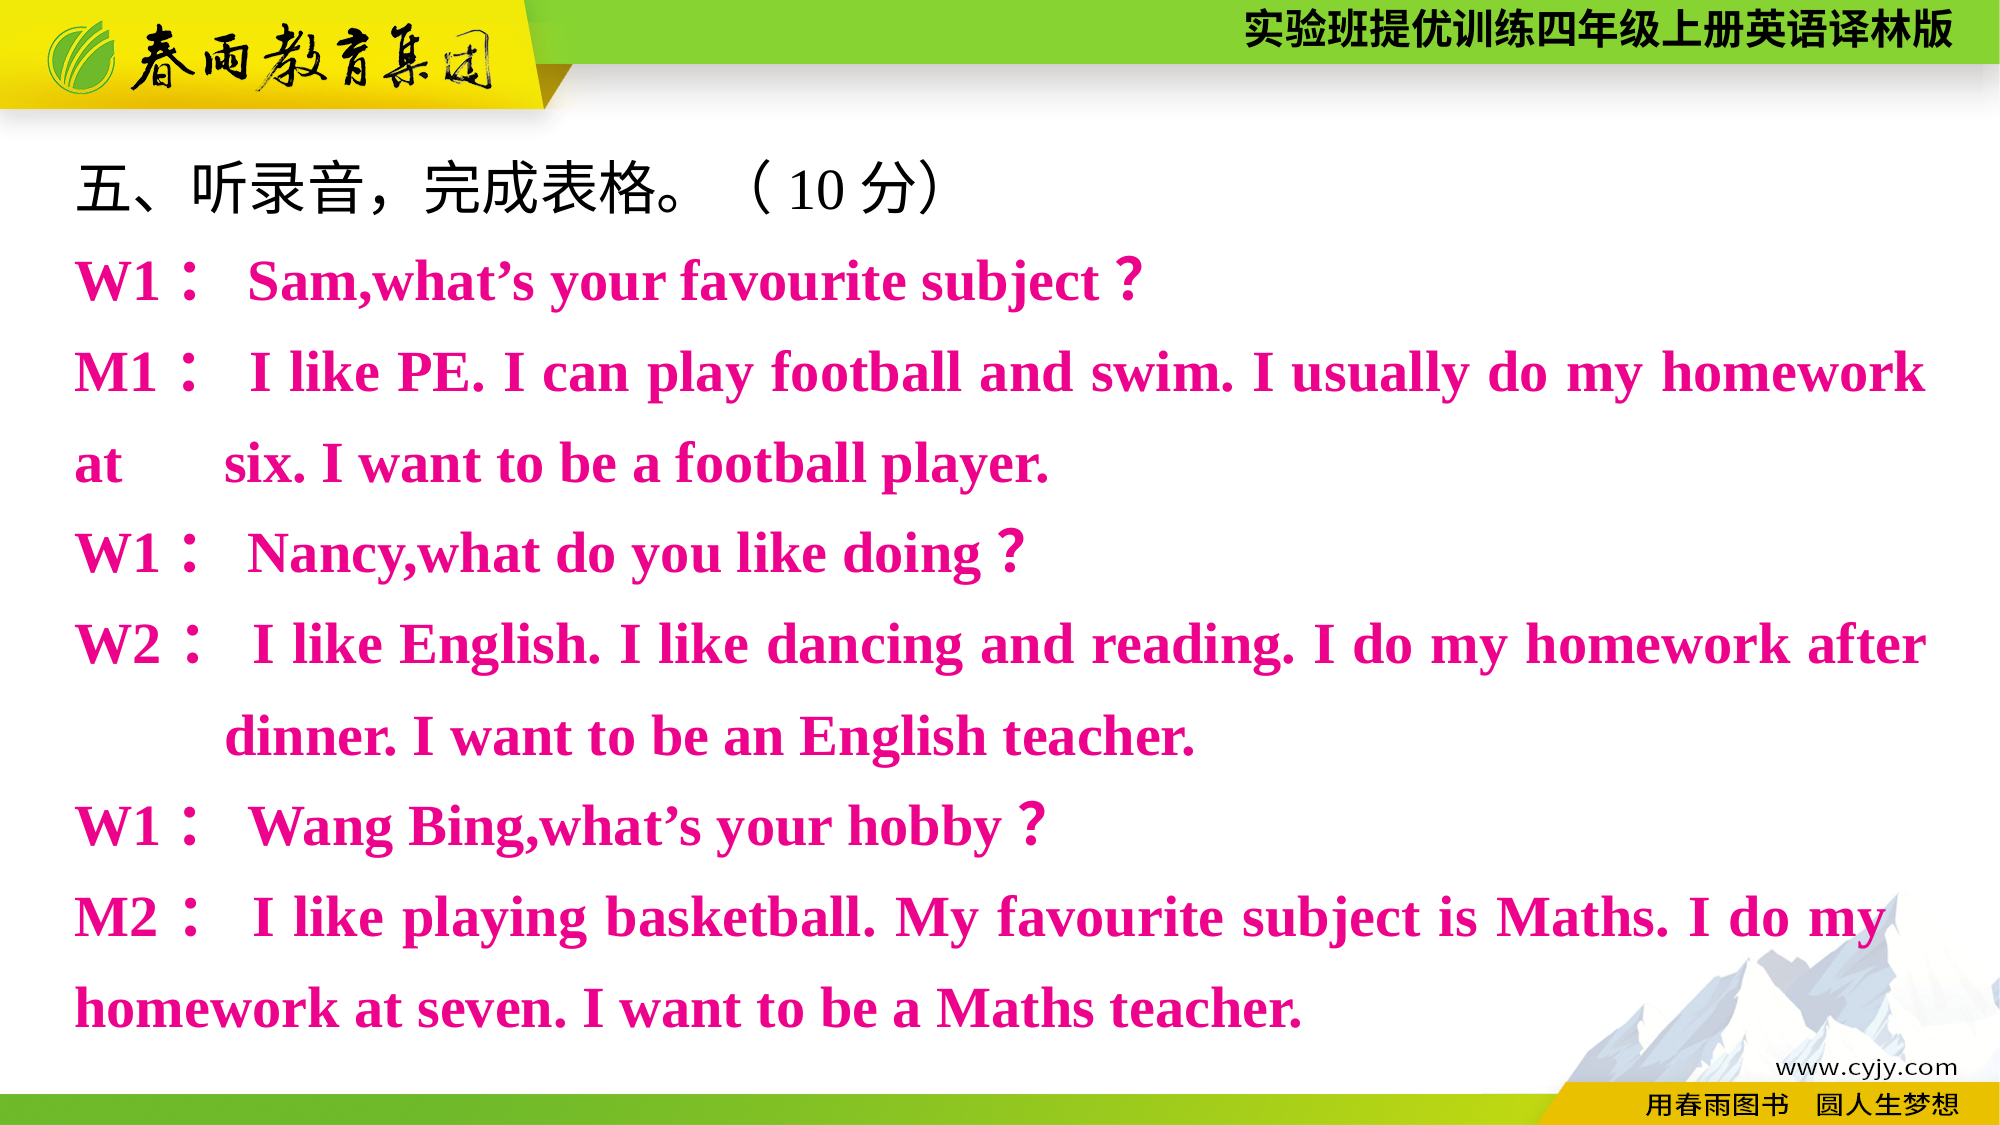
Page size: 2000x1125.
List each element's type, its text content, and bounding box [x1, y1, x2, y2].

list 五、听录音，完成表格。（10分） W1：Sam,what’s your favourite subject？ M1：I like PE. I can play football and swim. I usually do my homework at six. I want to be a football player. W1：Nancy,what do you like doing？ W2：I like English. I like dancing and reading. I do my homework after dinner. I want to be an English teacher. W1：Wang Bing,what’s your hobby？ M2：I like playing basketball. My favourite subject is Maths. I do my homework at seven. I want to be a Maths teacher. [59, 122, 1944, 1048]
picture [0, 0, 2000, 1125]
